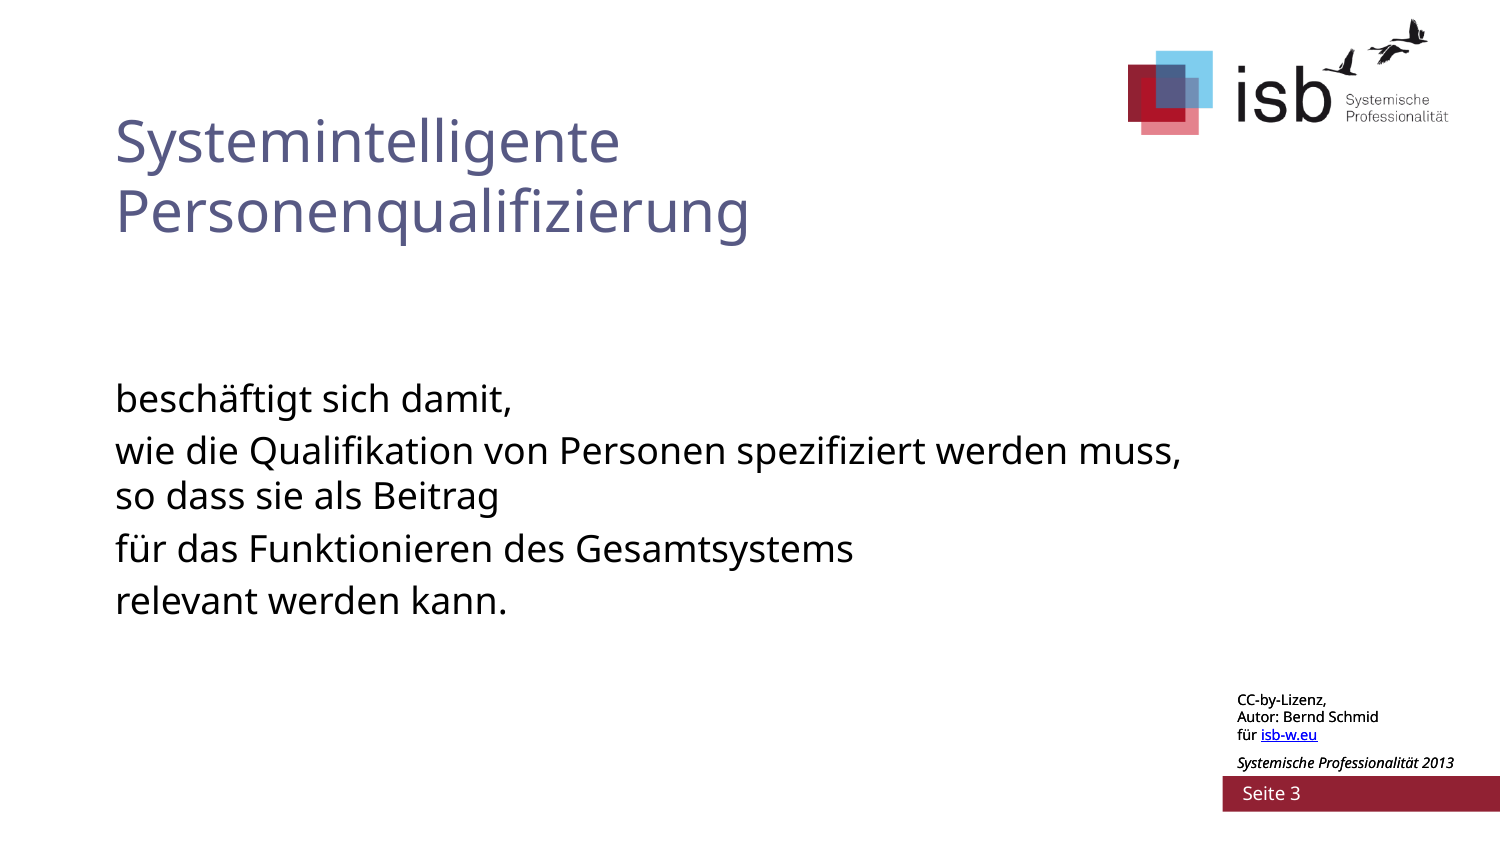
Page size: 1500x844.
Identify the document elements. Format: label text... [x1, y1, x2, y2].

title Systemintelligente Personenqualifizierung [100, 67, 1223, 185]
picture [1128, 14, 1461, 139]
text_box CC-by-Lizenz, Autor: Bernd Schmid für isb-w.eu Systemische Professionalität 2013 [1222, 543, 1500, 844]
list beschäftigt sich damit, wie die Qualifikation von Personen spezifiziert werden muss, so dass sie als Beitrag für das Funktionieren des Gesamtsystems relevant werden kann. [100, 185, 1223, 812]
